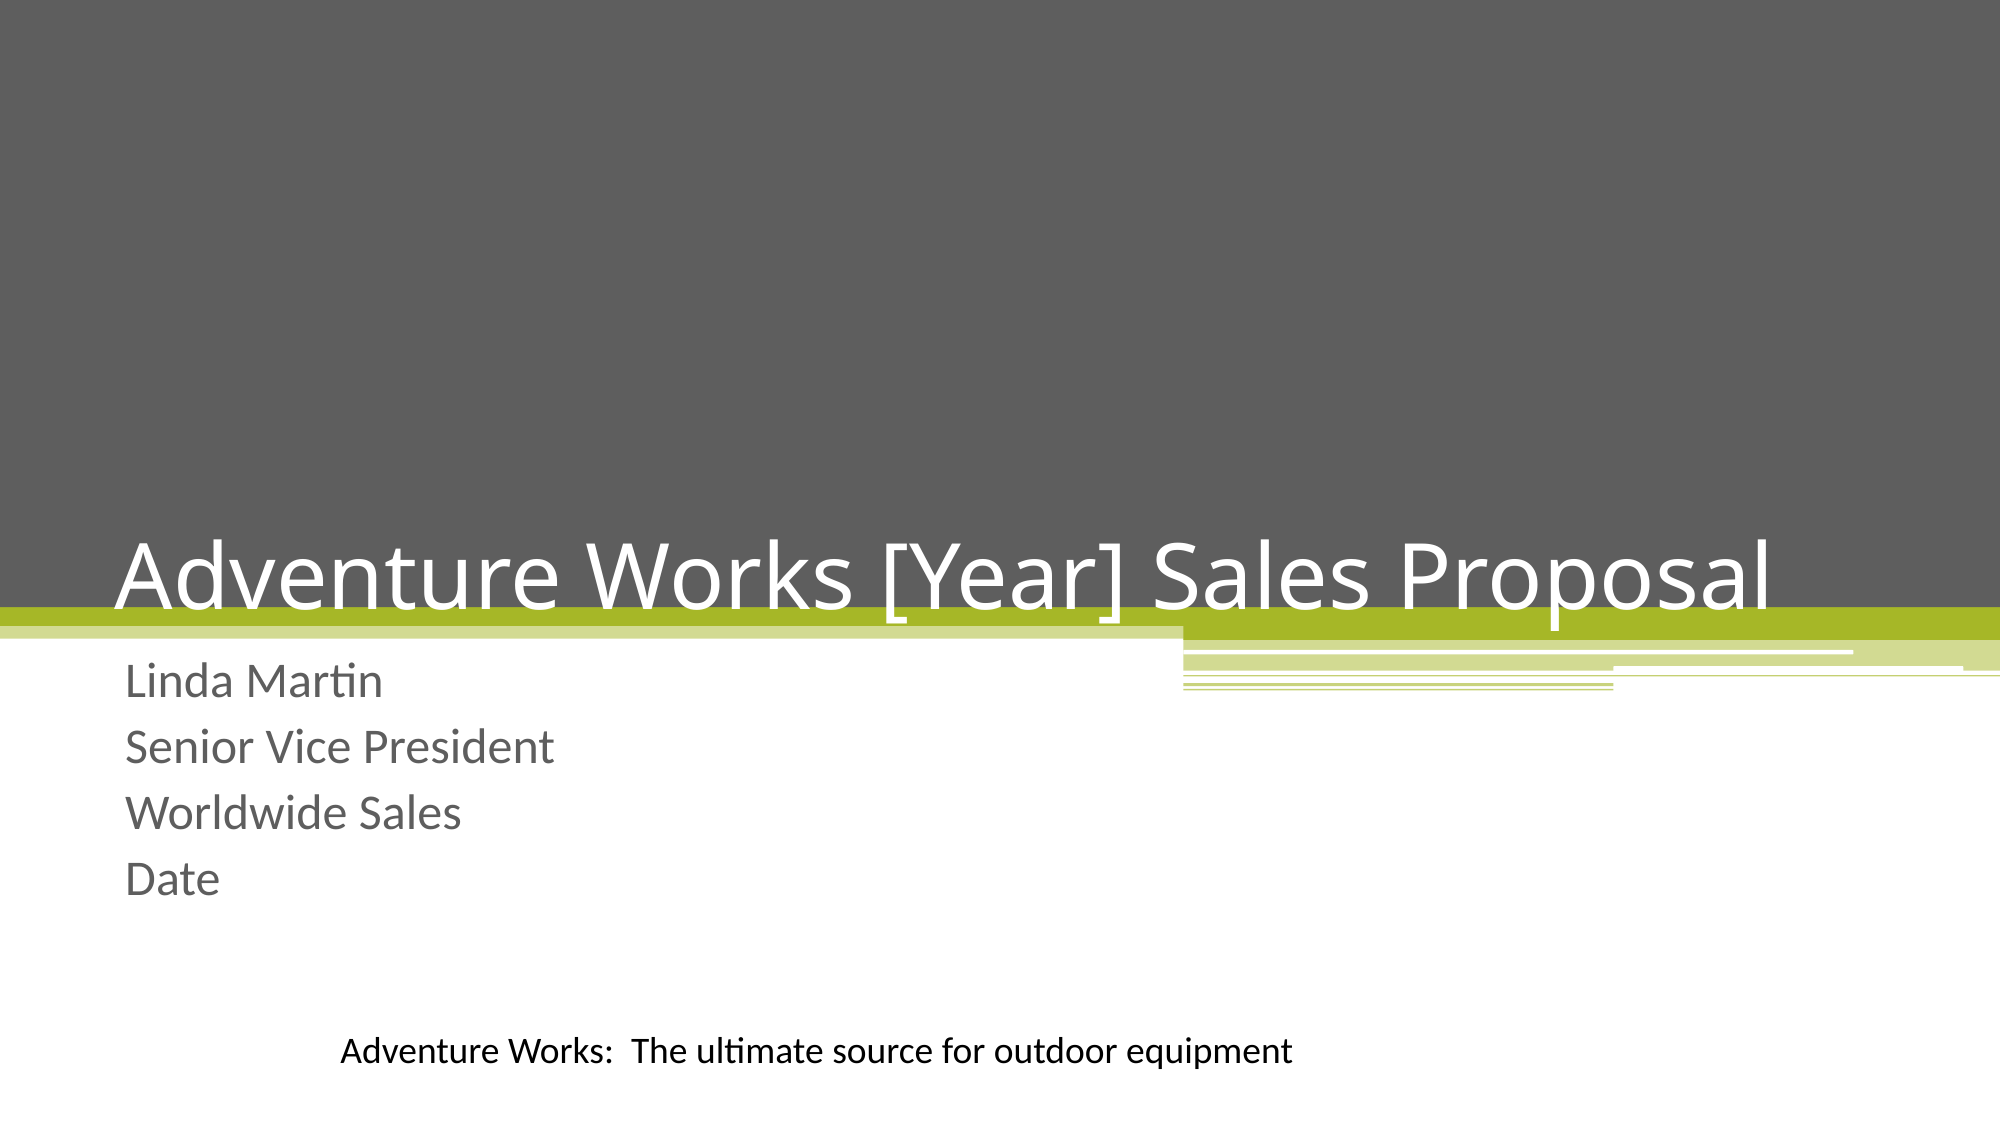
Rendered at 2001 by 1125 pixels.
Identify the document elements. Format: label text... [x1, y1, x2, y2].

title Adventure Works [Year] Sales Proposal [99, 394, 1950, 636]
text_box Adventure Works: The ultimate source for outdoor equipment [325, 1018, 1675, 1079]
subtitle Linda Martin Senior Vice President Worldwide Sales Date [99, 639, 1184, 928]
